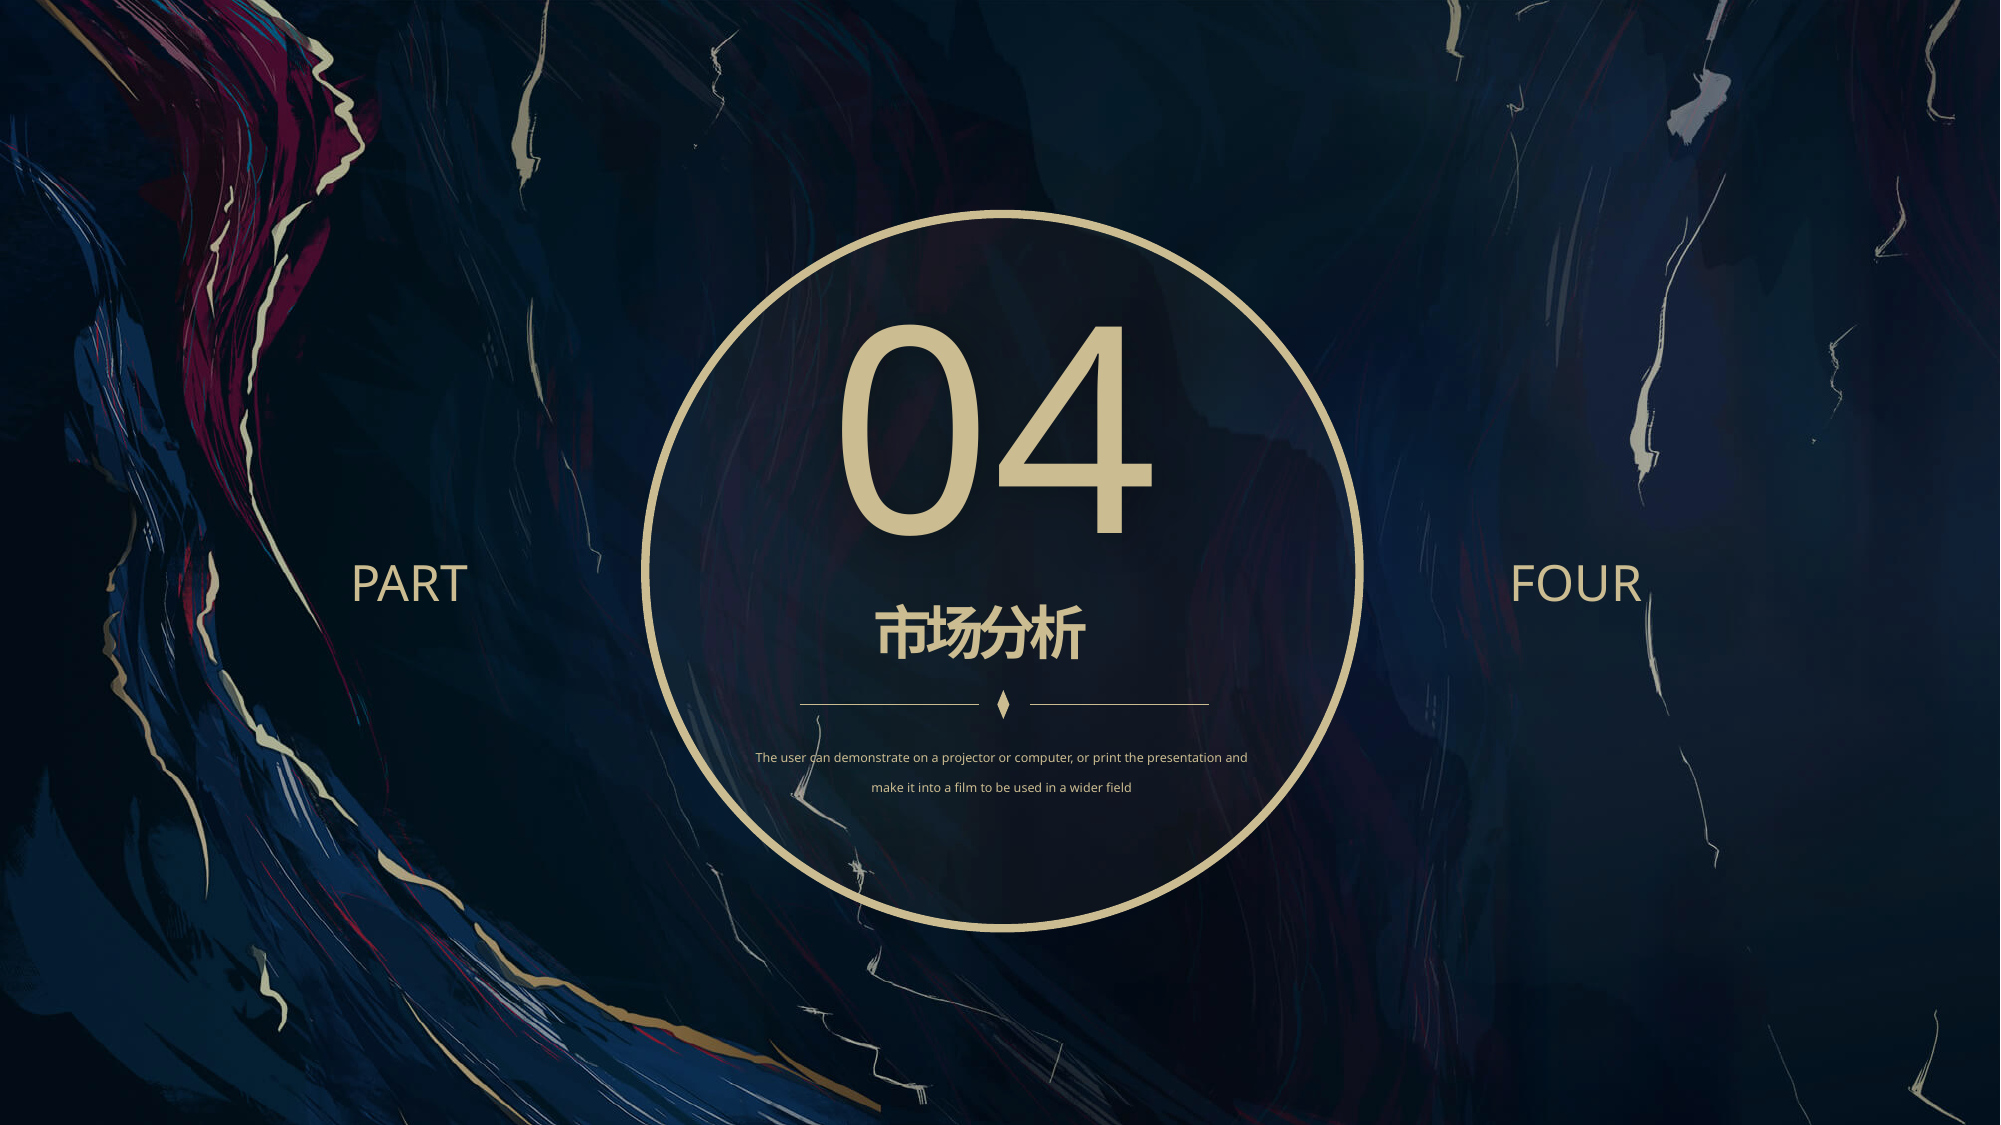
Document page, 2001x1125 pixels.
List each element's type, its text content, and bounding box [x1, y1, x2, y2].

text_box [926, 212, 1078, 221]
text_box 04 [813, 238, 1173, 599]
text_box The user can demonstrate on a projector or computer, or print the presentation and make it into a film to be used in a wider field [729, 727, 1274, 803]
text_box [0, 0, 2000, 1125]
text_box FOUR [1494, 543, 1681, 619]
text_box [800, 689, 1210, 720]
text_box PART [335, 543, 522, 619]
text_box [644, 275, 1361, 930]
text_box 市场分析 [859, 589, 1138, 674]
